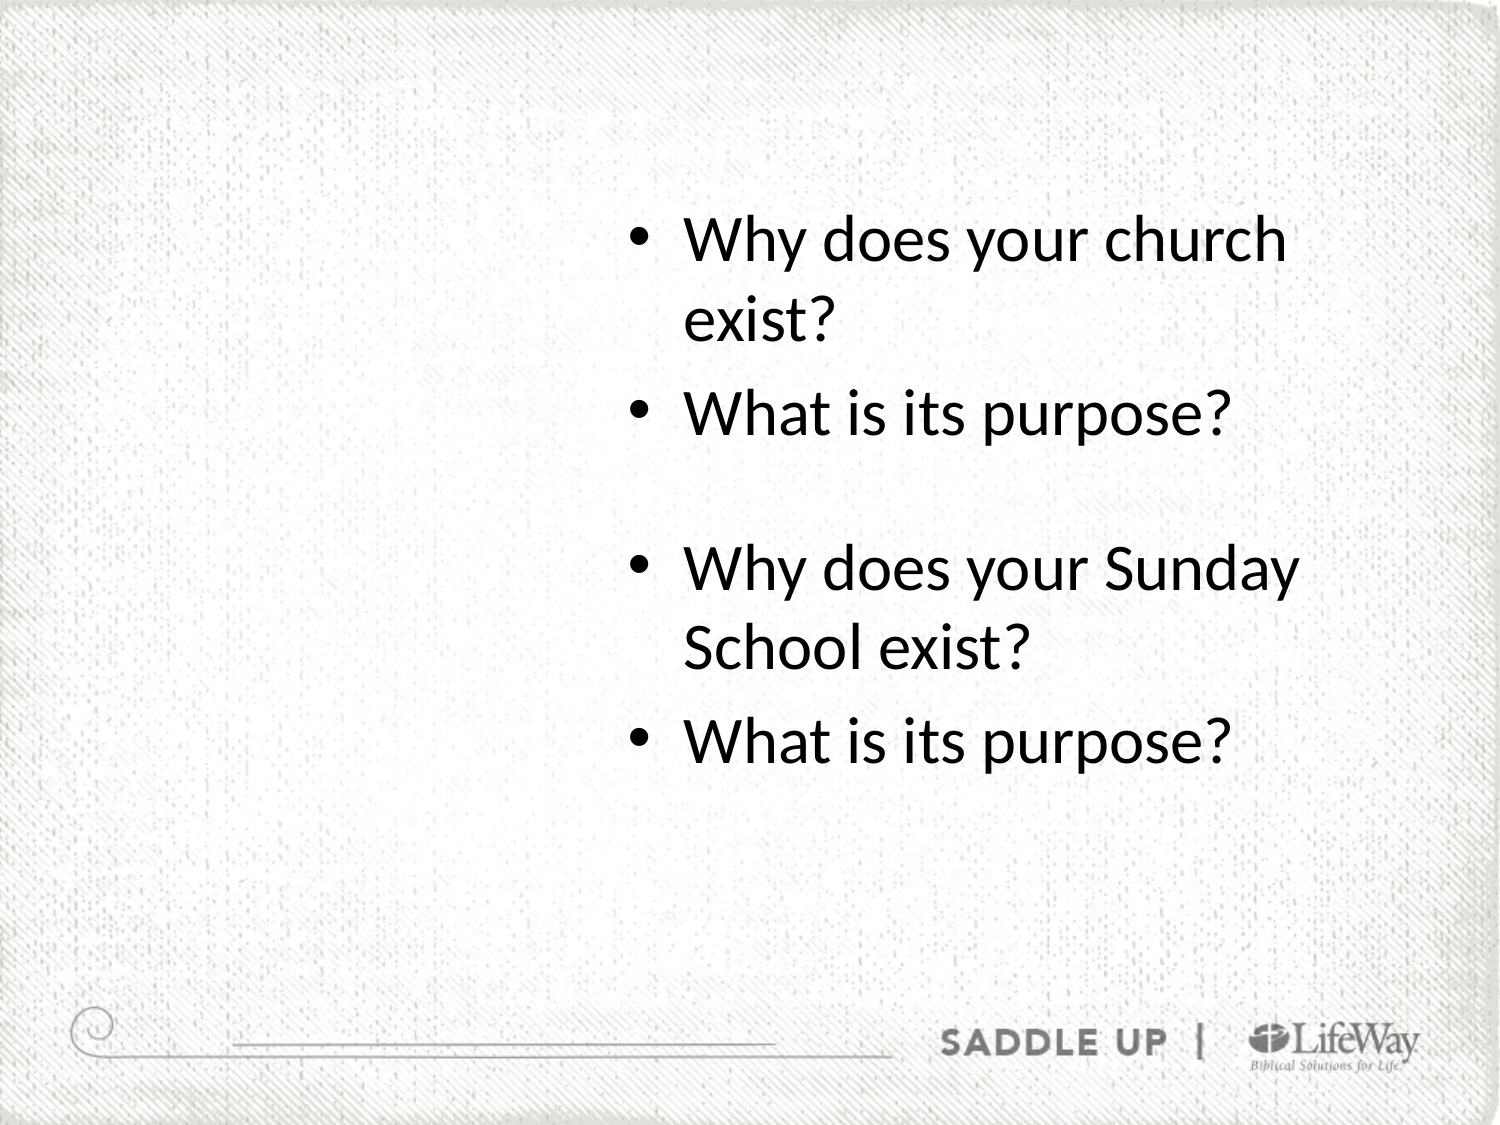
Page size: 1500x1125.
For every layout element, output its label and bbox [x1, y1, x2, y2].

list [0, 0, 1500, 1125]
